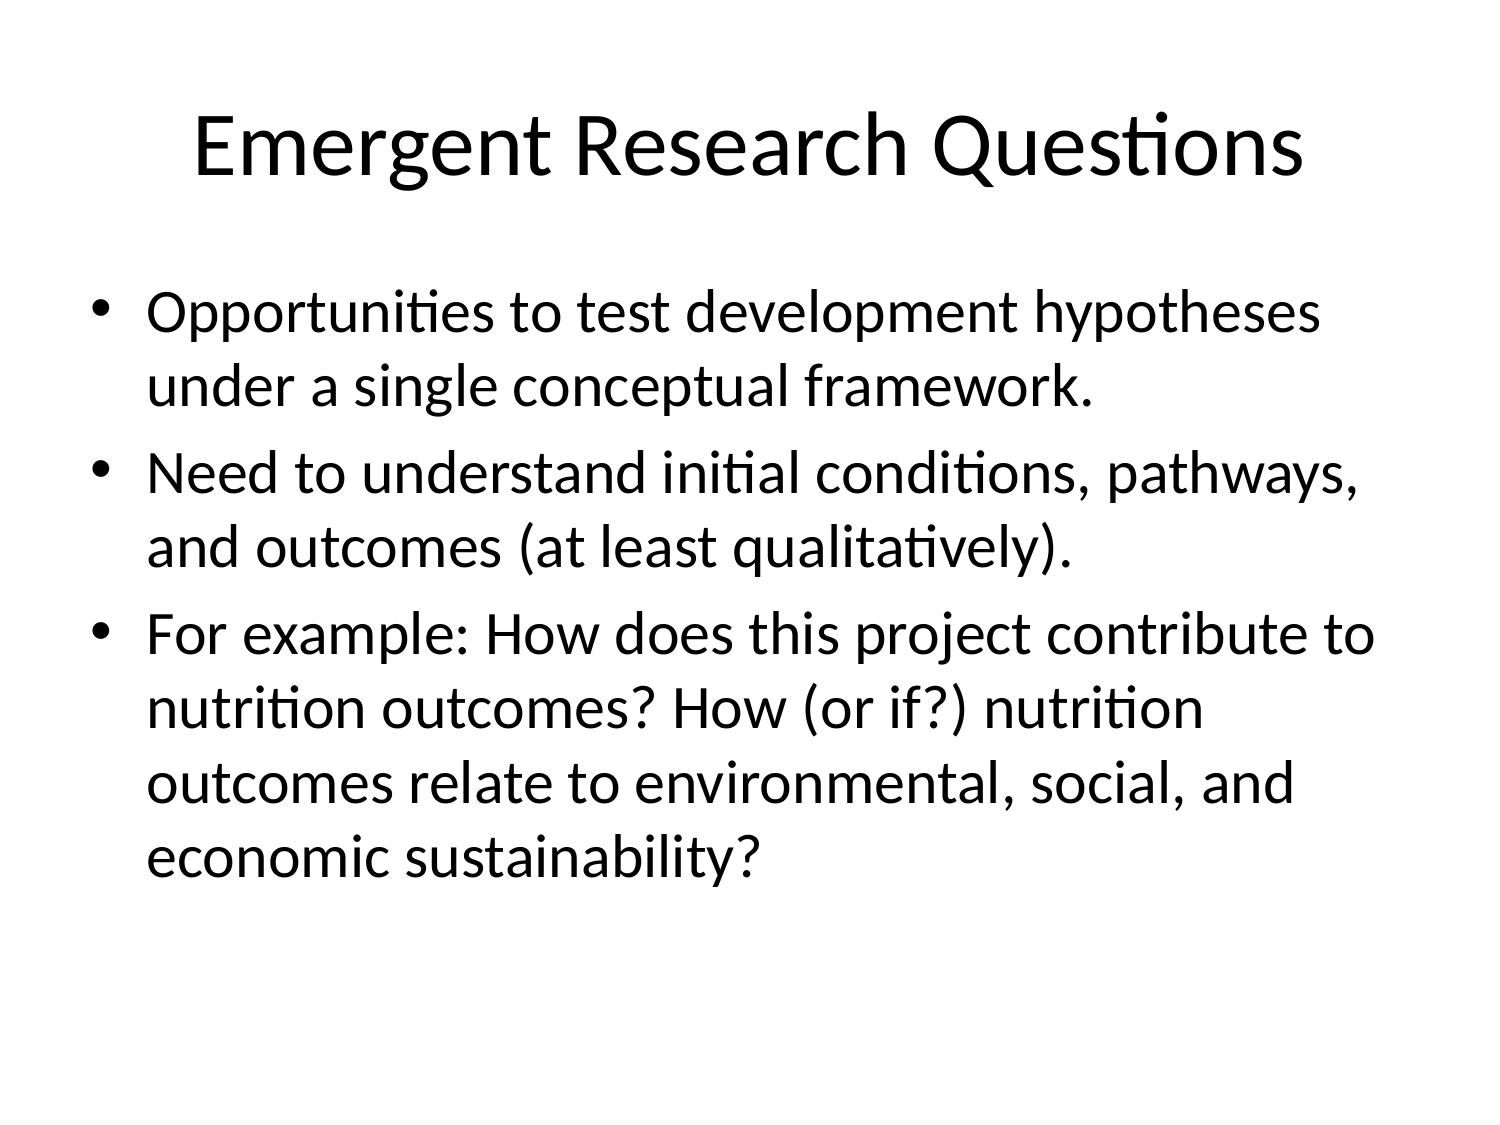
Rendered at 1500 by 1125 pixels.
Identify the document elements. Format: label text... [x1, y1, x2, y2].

title Emergent Research Questions [75, 45, 1425, 233]
list Opportunities to test development hypotheses under a single conceptual framework. Need to understand initial conditions, pathways, and outcomes (at least qualitatively). For example: How does this project contribute to nutrition outcomes? How (or if?) nutrition outcomes relate to environmental, social, and economic sustainability? [75, 262, 1425, 1005]
